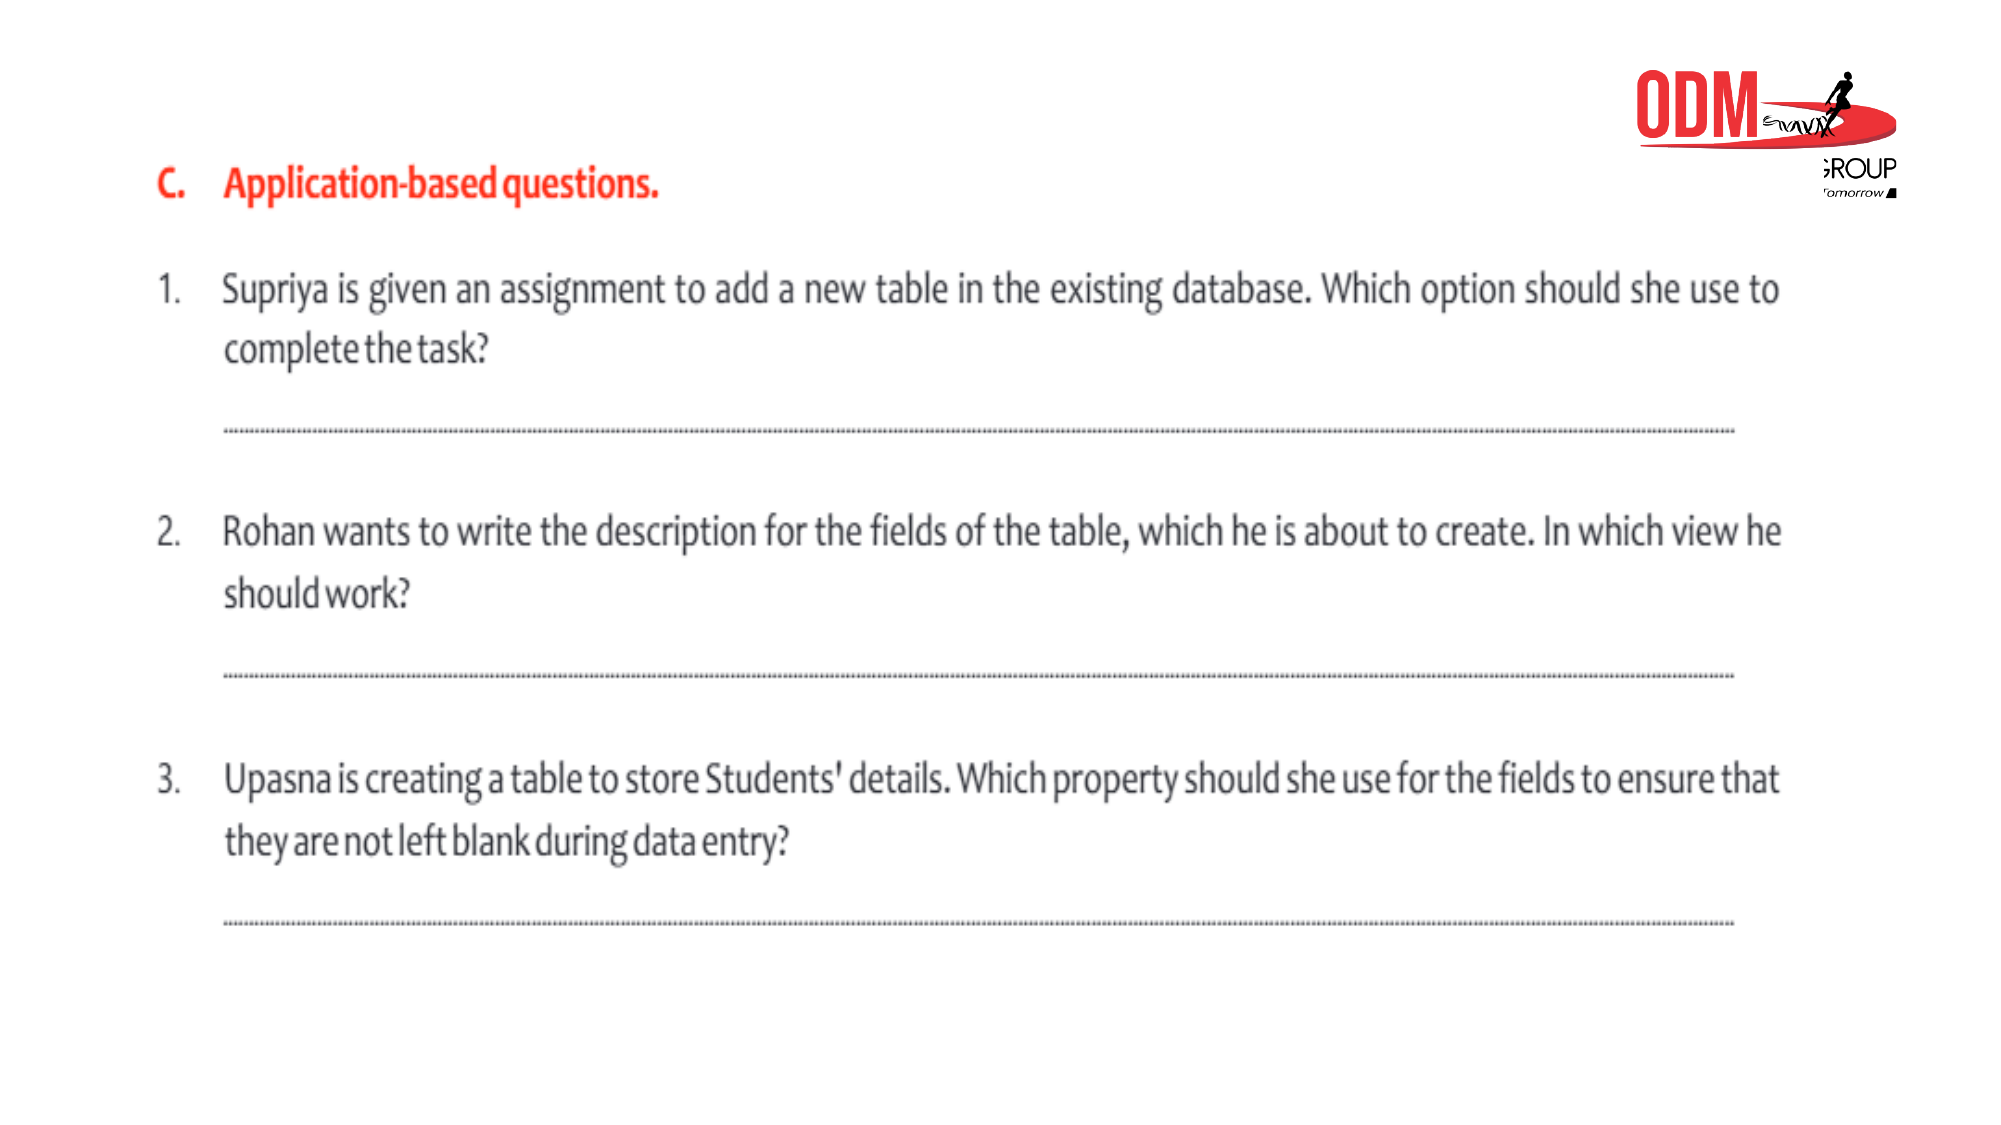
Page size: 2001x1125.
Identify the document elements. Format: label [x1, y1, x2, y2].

picture [137, 156, 1824, 987]
text_box [1637, 70, 1897, 199]
